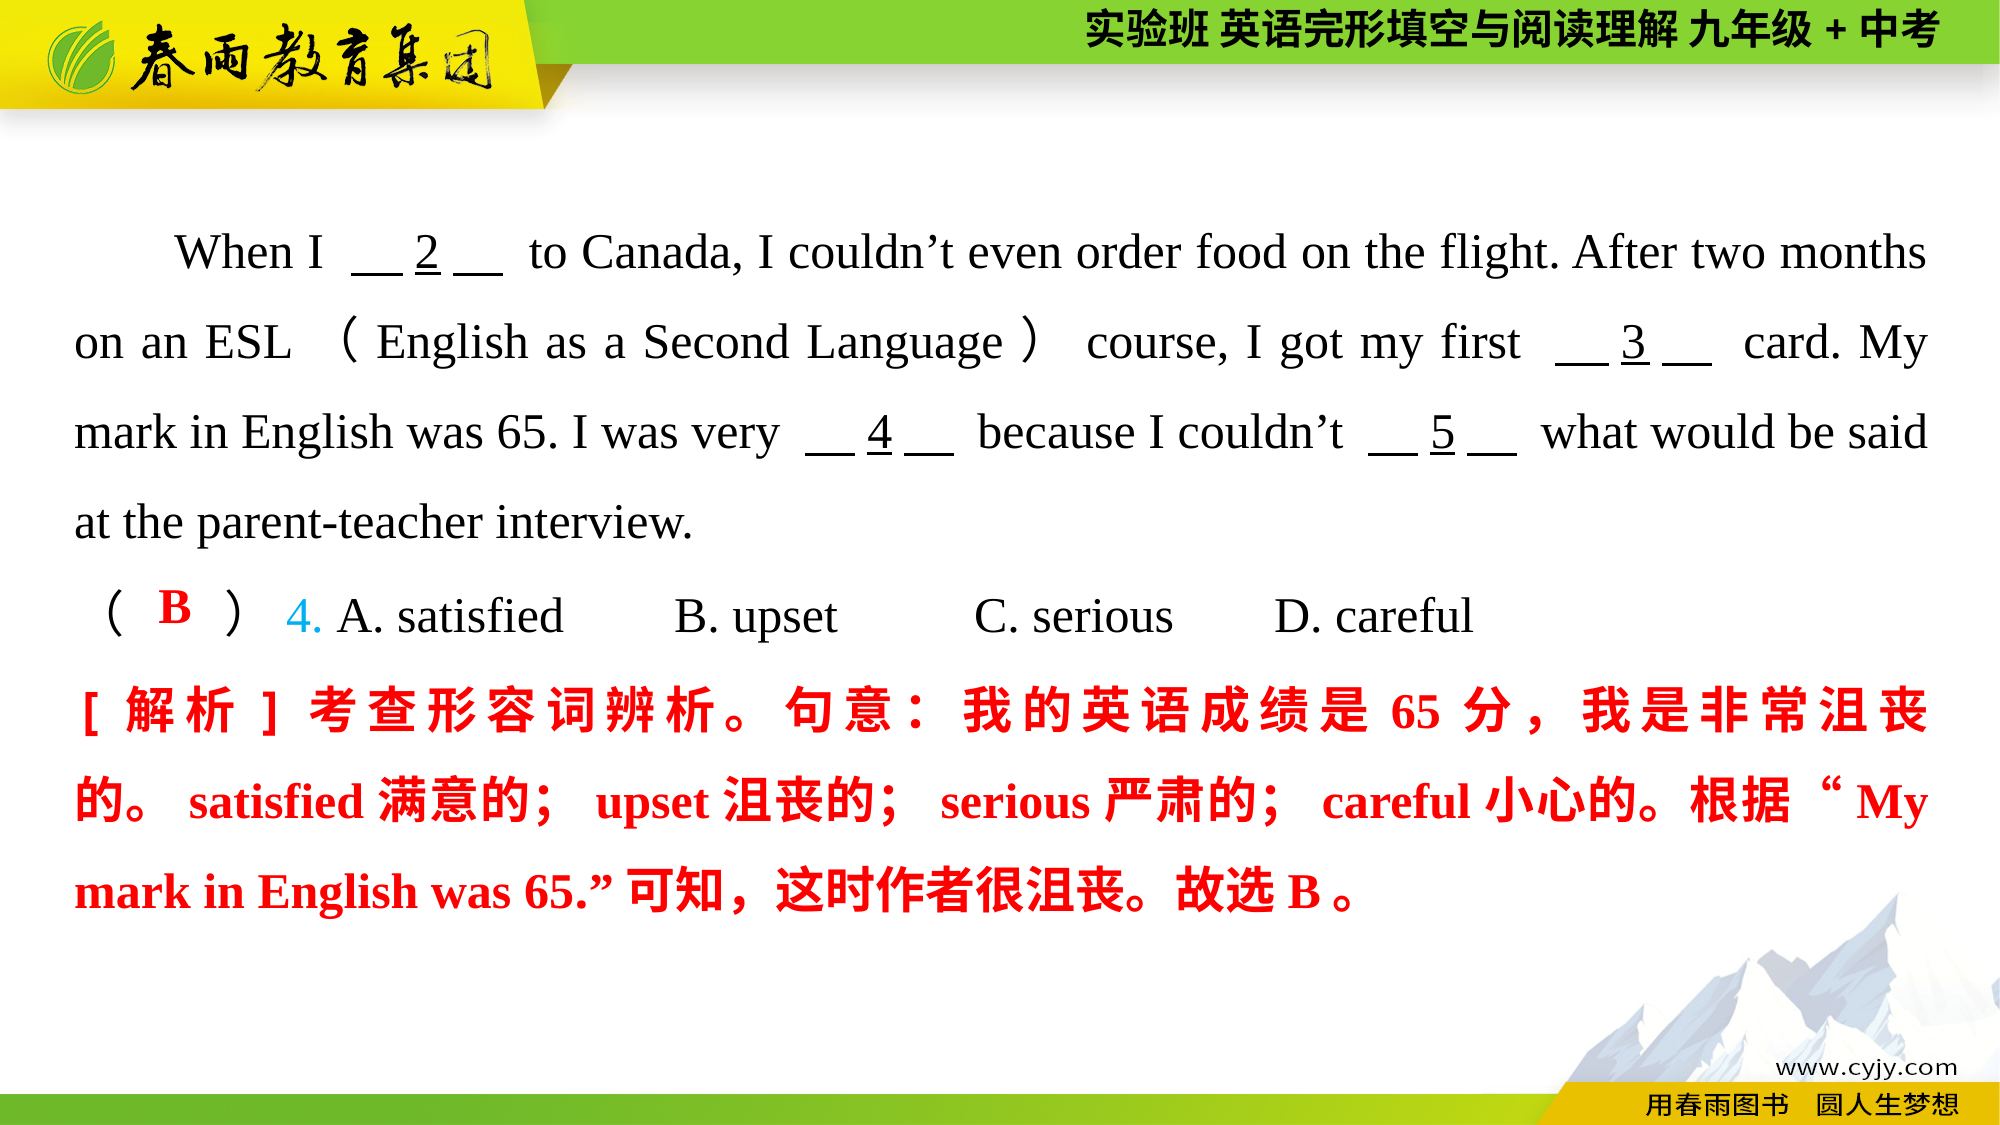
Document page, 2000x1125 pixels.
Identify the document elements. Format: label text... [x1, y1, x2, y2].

text_box B [143, 565, 207, 641]
text_box （ ）4. A. satisfied B. upset C. serious D. careful [59, 544, 1944, 650]
list When I 2 to Canada, I couldn’t even order food on the flight. After two months on an ESL（English as a Second Language）course, I got my first 3 card. My mark in English was 65. I was very 4 because I couldn’t 5 what would be said at the parent-teacher interview. [59, 181, 1944, 544]
picture [0, 0, 2000, 1125]
text_box [解析]考查形容词辨析。句意：我的英语成绩是65分，我是非常沮丧的。satisfied满意的；upset沮丧的；serious严肃的；careful小心的。根据“My mark in English was 65.”可知，这时作者很沮丧。故选B。 [59, 650, 1944, 926]
